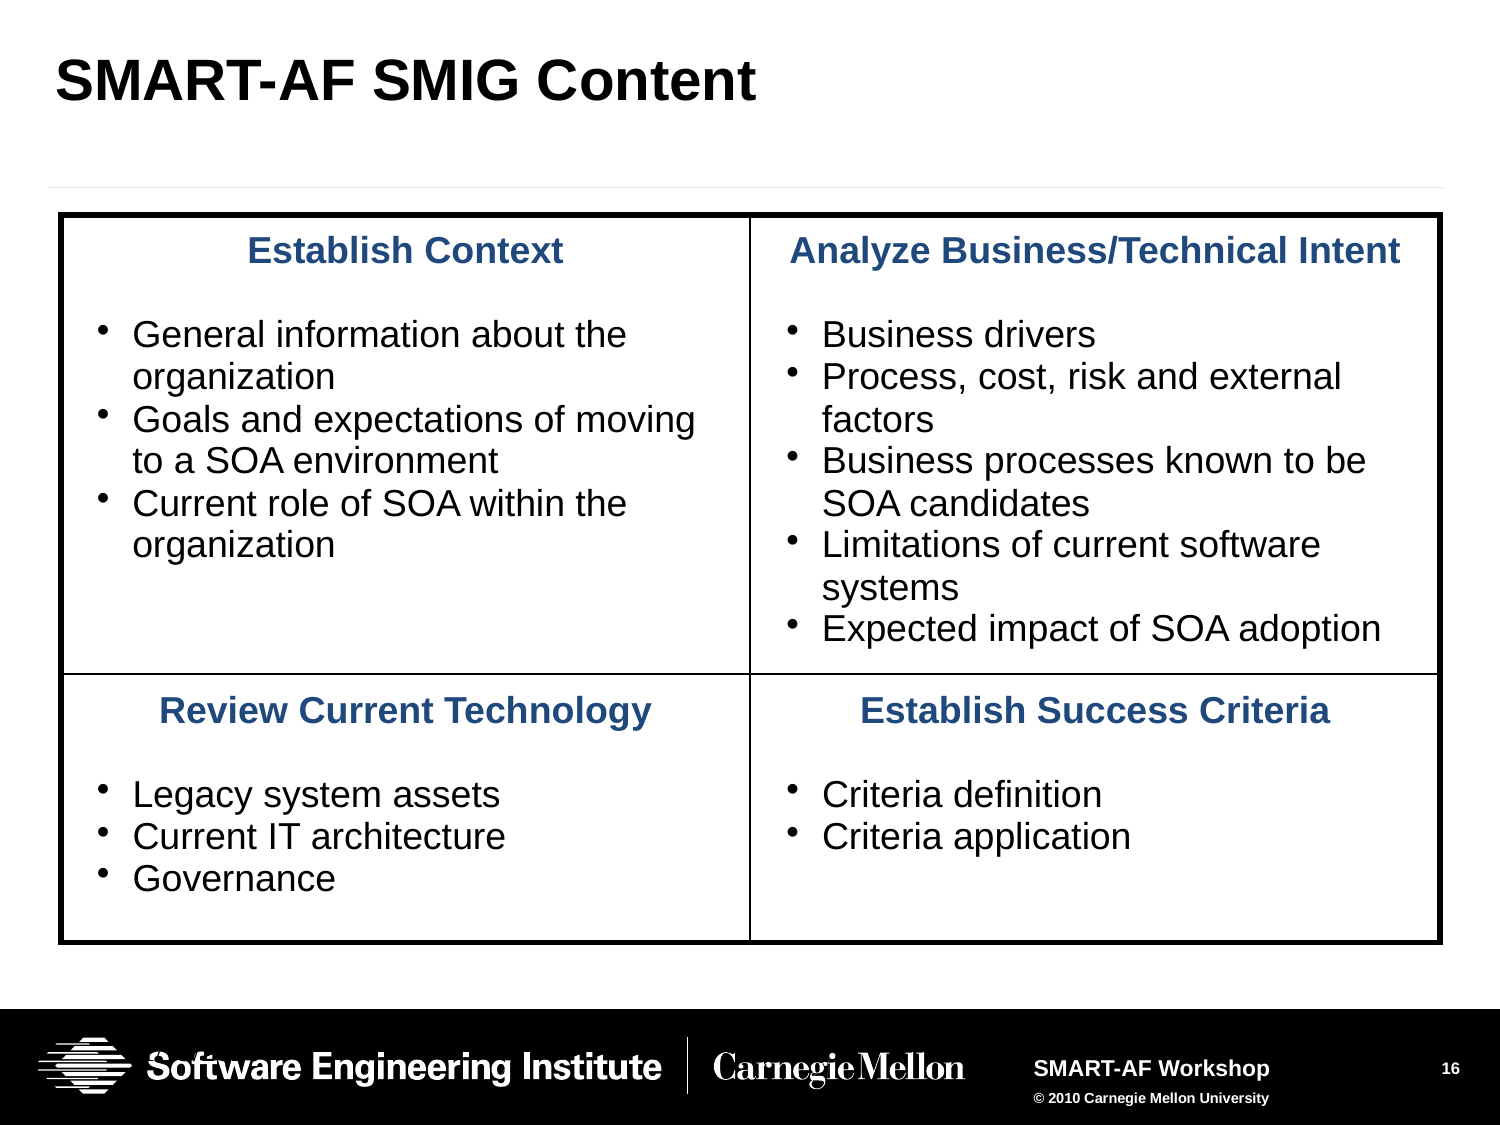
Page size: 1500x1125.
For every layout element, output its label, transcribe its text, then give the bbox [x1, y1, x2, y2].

title SMART-AF SMIG Content [55, 49, 1451, 114]
table_header Analyze Business/Technical Intent Business drivers Process, cost, risk and external factors Business processes known to be SOA candidates Limitations of current software systems Expected impact of SOA adoption [751, 218, 1437, 673]
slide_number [112, 1024, 426, 1101]
table_header Establish Context General information about the organization Goals and expectations of moving to a SOA environment Current role of SOA within the organization [64, 218, 749, 673]
table_cell Review Current Technology Legacy system assets Current IT architecture Governance [64, 675, 749, 940]
table_cell Establish Success Criteria Criteria definition Criteria application [751, 675, 1437, 940]
